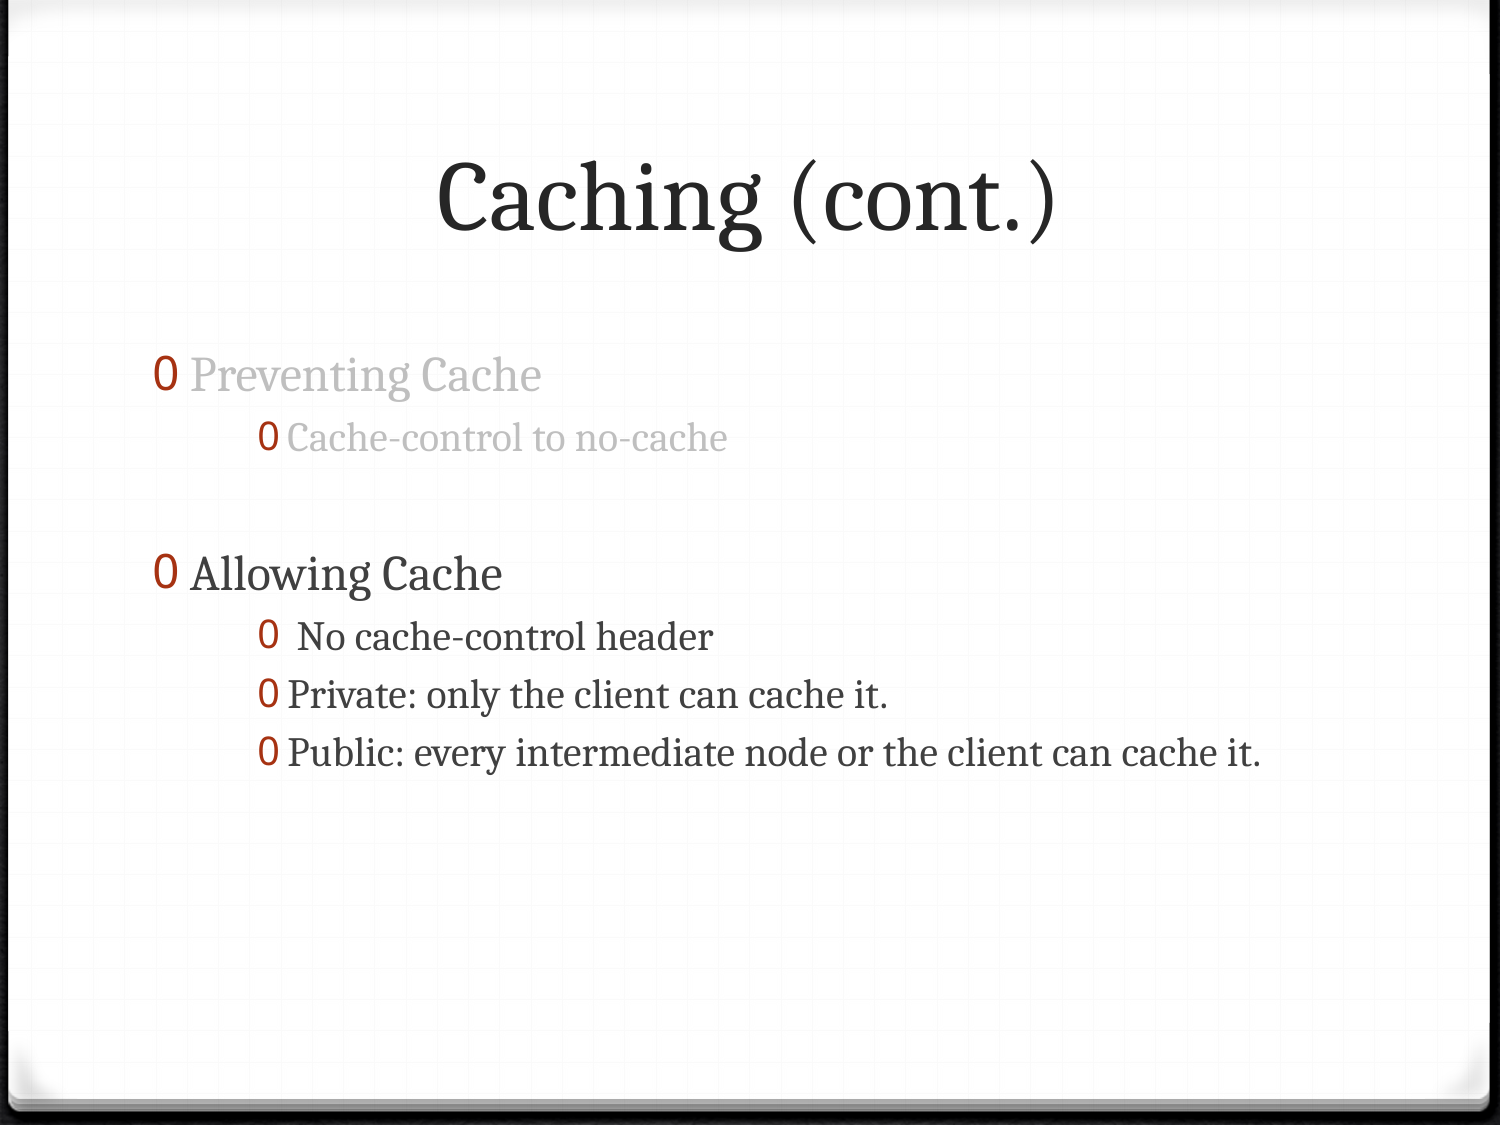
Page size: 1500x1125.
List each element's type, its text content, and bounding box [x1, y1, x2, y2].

picture [0, 0, 1500, 1125]
title Caching (cont.) [90, 71, 1410, 309]
list Preventing Cache Cache-control to no-cache Allowing Cache No cache-control header Private: only the client can cache it. Public: every intermediate node or the client can cache it. [137, 334, 1363, 983]
